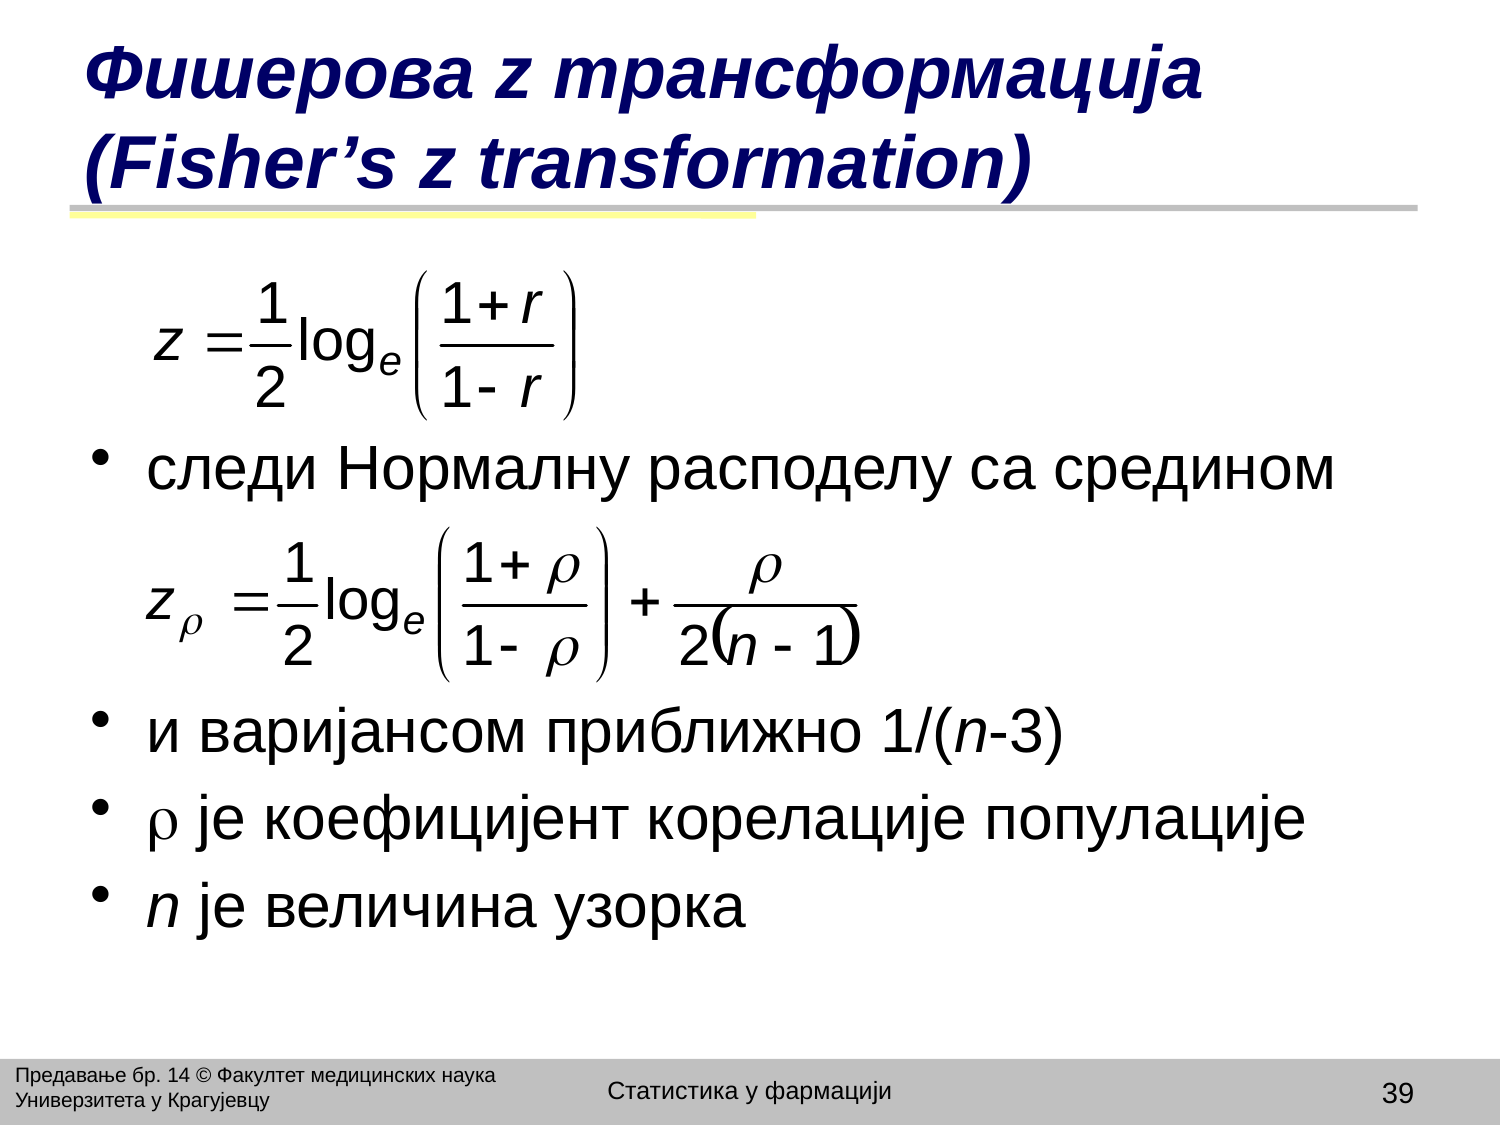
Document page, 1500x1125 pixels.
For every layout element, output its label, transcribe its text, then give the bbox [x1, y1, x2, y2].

list следи Нормалну расподелу са средином и варијансом приближно 1/(n-3)  je коефицијент корелације популације n је величина узорка [74, 244, 1426, 530]
footer Статистика у фармацији [512, 1066, 988, 1125]
title Фишерова z трансформација (Fisher’s z transformation) [69, 19, 1426, 208]
slide_number Предавање бр. 14 © Факултет медицинских наука Универзитета у Крагујевцу [0, 1053, 622, 1108]
slide_number 39 [1079, 1066, 1430, 1125]
list следи Нормалну расподелу са средином и варијансом приближно 1/(n-3)  je коефицијент корелације популације n је величина узорка [74, 531, 1426, 1021]
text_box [143, 253, 598, 439]
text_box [135, 515, 871, 696]
